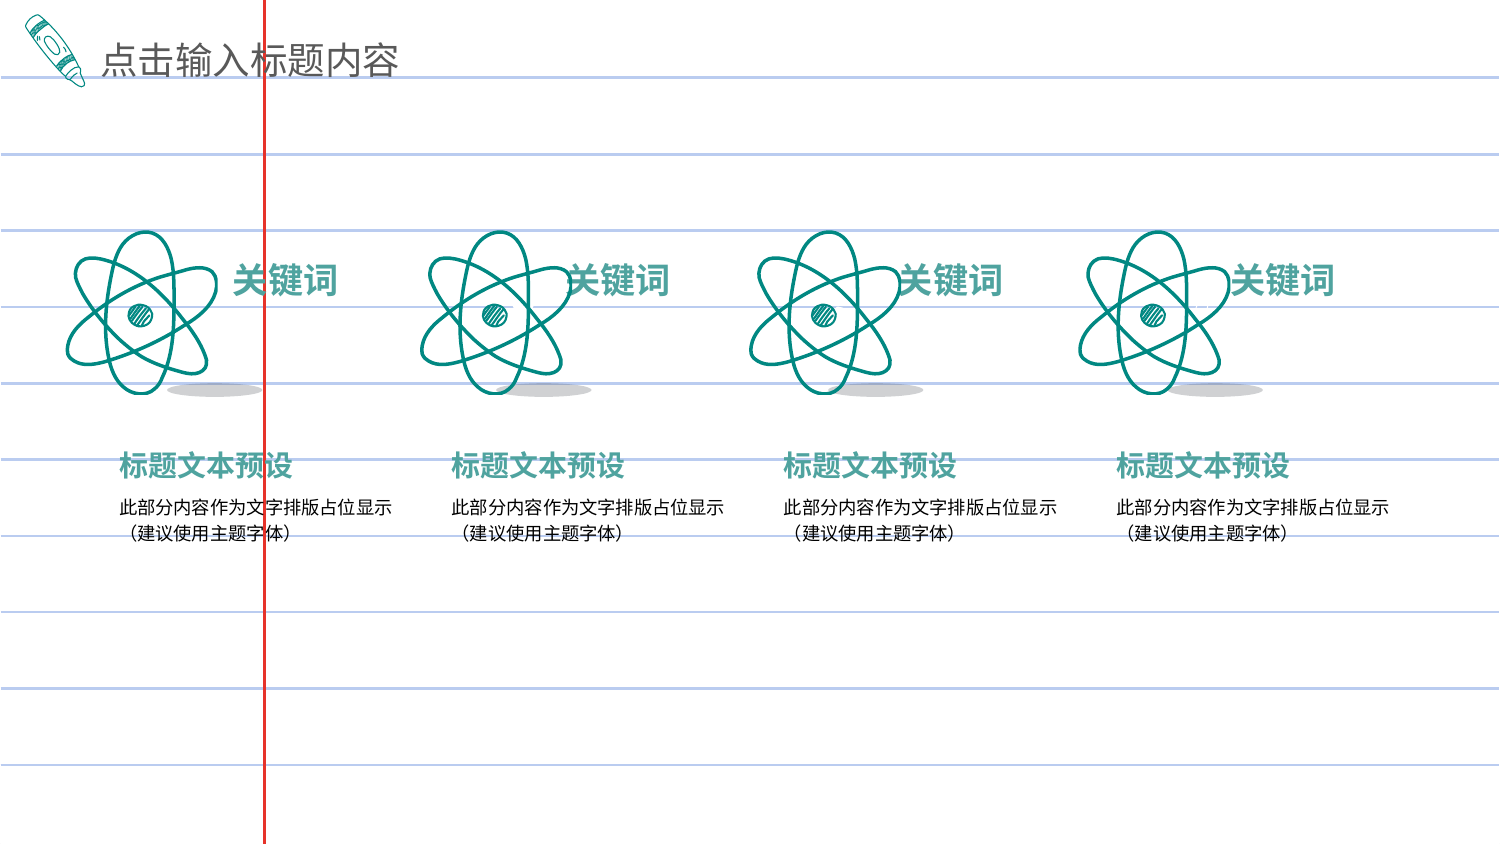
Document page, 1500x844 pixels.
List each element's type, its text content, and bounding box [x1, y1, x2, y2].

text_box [65, 229, 342, 398]
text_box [419, 229, 674, 398]
picture [33, 10, 76, 95]
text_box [118, 447, 1413, 554]
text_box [1078, 229, 1339, 398]
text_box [748, 229, 1006, 398]
text_box 点击输入标题内容 [100, 28, 450, 91]
